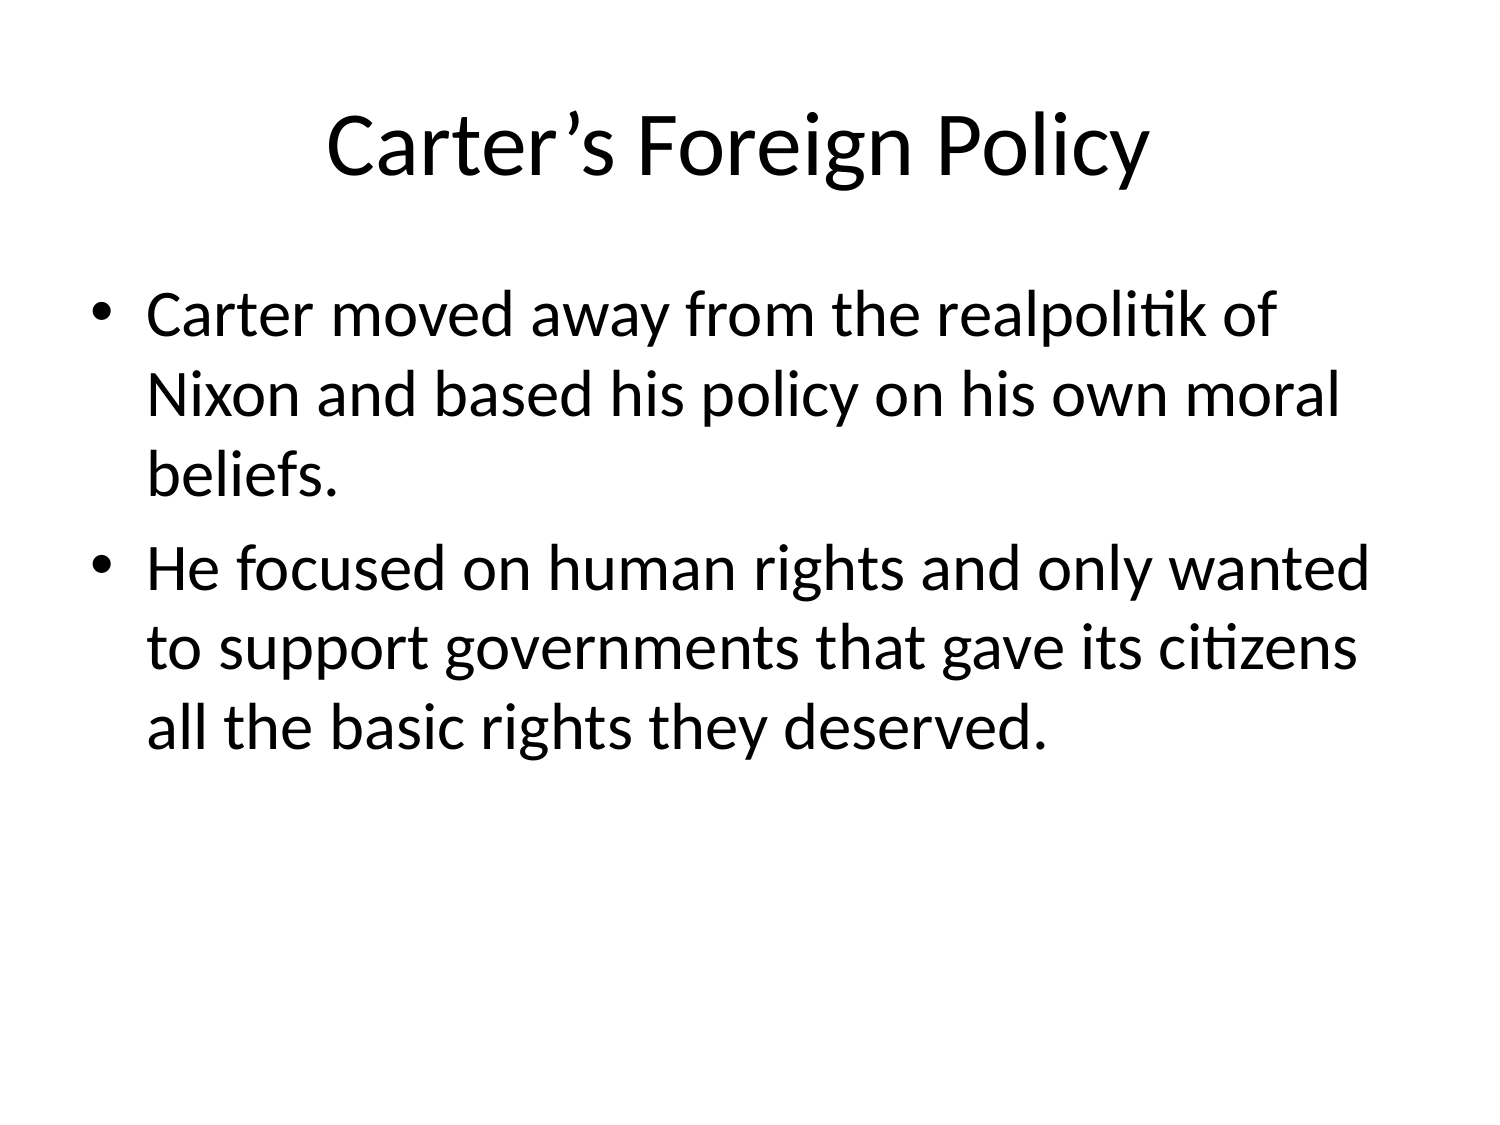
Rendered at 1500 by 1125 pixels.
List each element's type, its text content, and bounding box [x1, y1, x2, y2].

list Carter moved away from the realpolitik of Nixon and based his policy on his own moral beliefs. He focused on human rights and only wanted to support governments that gave its citizens all the basic rights they deserved. [75, 262, 1425, 1005]
title Carter’s Foreign Policy [75, 45, 1425, 233]
